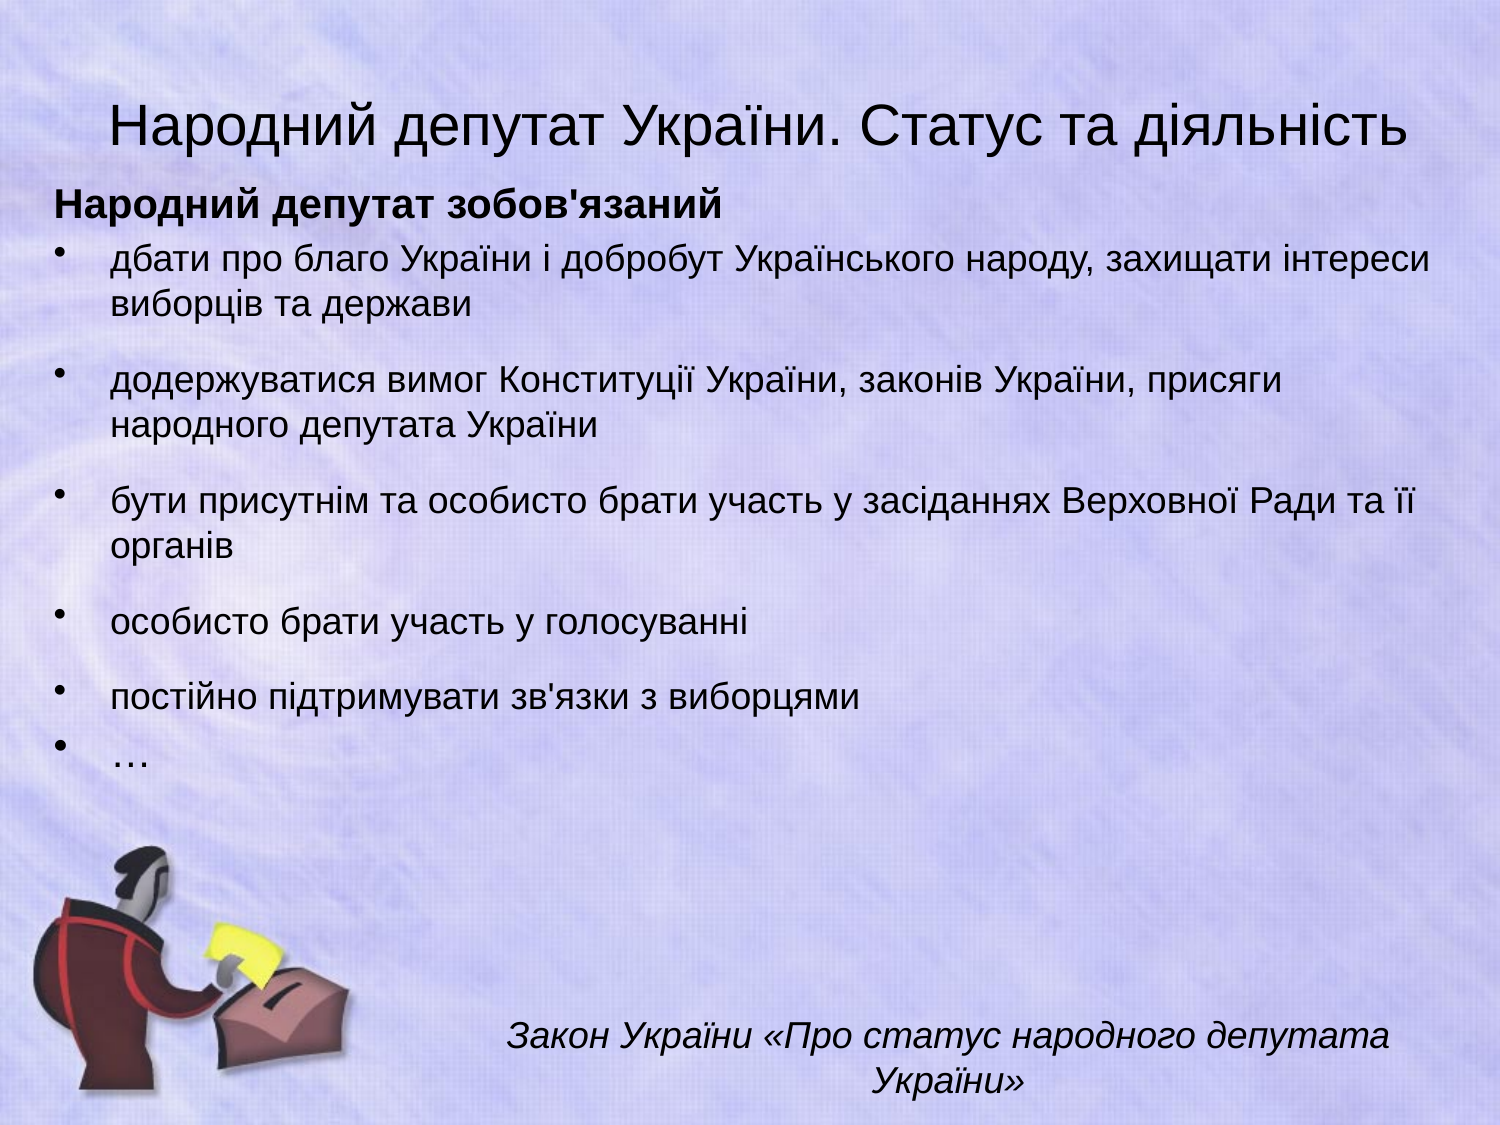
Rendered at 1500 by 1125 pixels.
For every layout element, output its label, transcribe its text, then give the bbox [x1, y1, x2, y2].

list Народний депутат зобов'язаний дбати про благо України і добробут Українського народу, захищати інтереси виборців та держави додержуватися вимог Конституції України, законів України, присяги народного депутата України бути присутнім та особисто брати участь у засіданнях Верховної Ради та її органів особисто брати участь у голосуванні постійно підтримувати зв'язки з виборцями … [38, 168, 1480, 925]
picture [0, 0, 1500, 1125]
title Народний депутат України. Статус та діяльність [38, 44, 1480, 165]
text_box Закон України «Про статус народного депутата України» [414, 1009, 1483, 1103]
